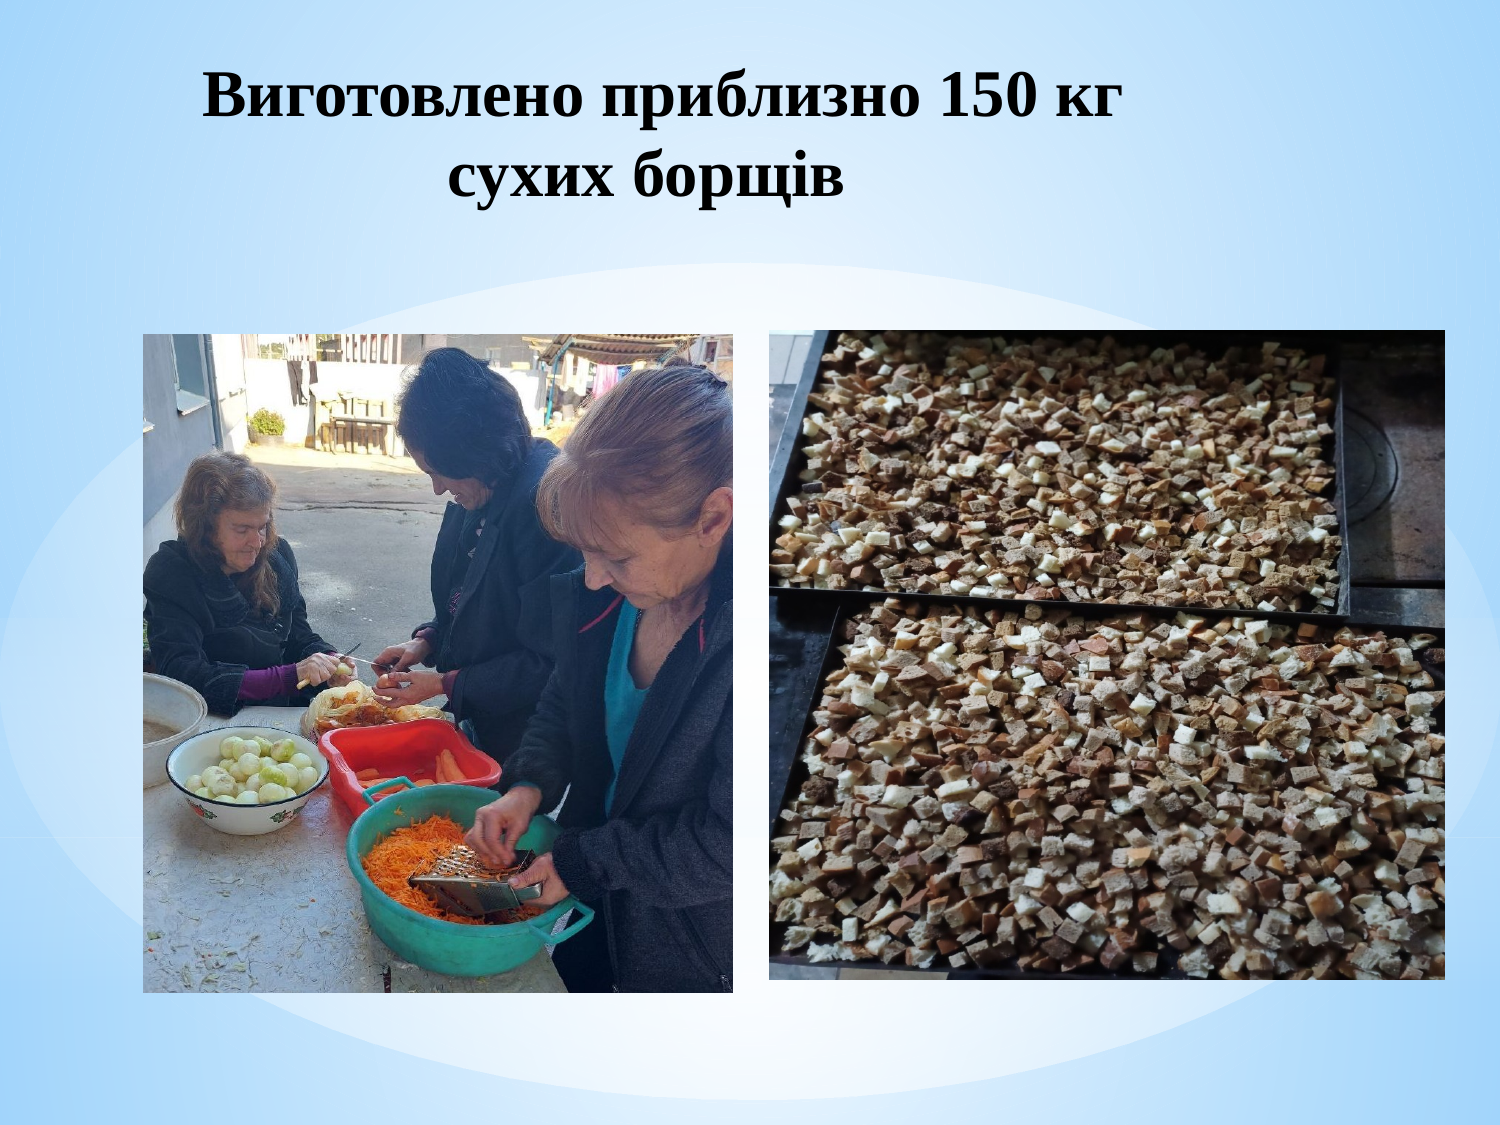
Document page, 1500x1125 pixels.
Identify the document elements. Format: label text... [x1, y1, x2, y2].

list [143, 334, 734, 993]
text_box Виготовлено приблизно 150 кг сухих борщів [122, 42, 1173, 218]
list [768, 329, 1445, 980]
